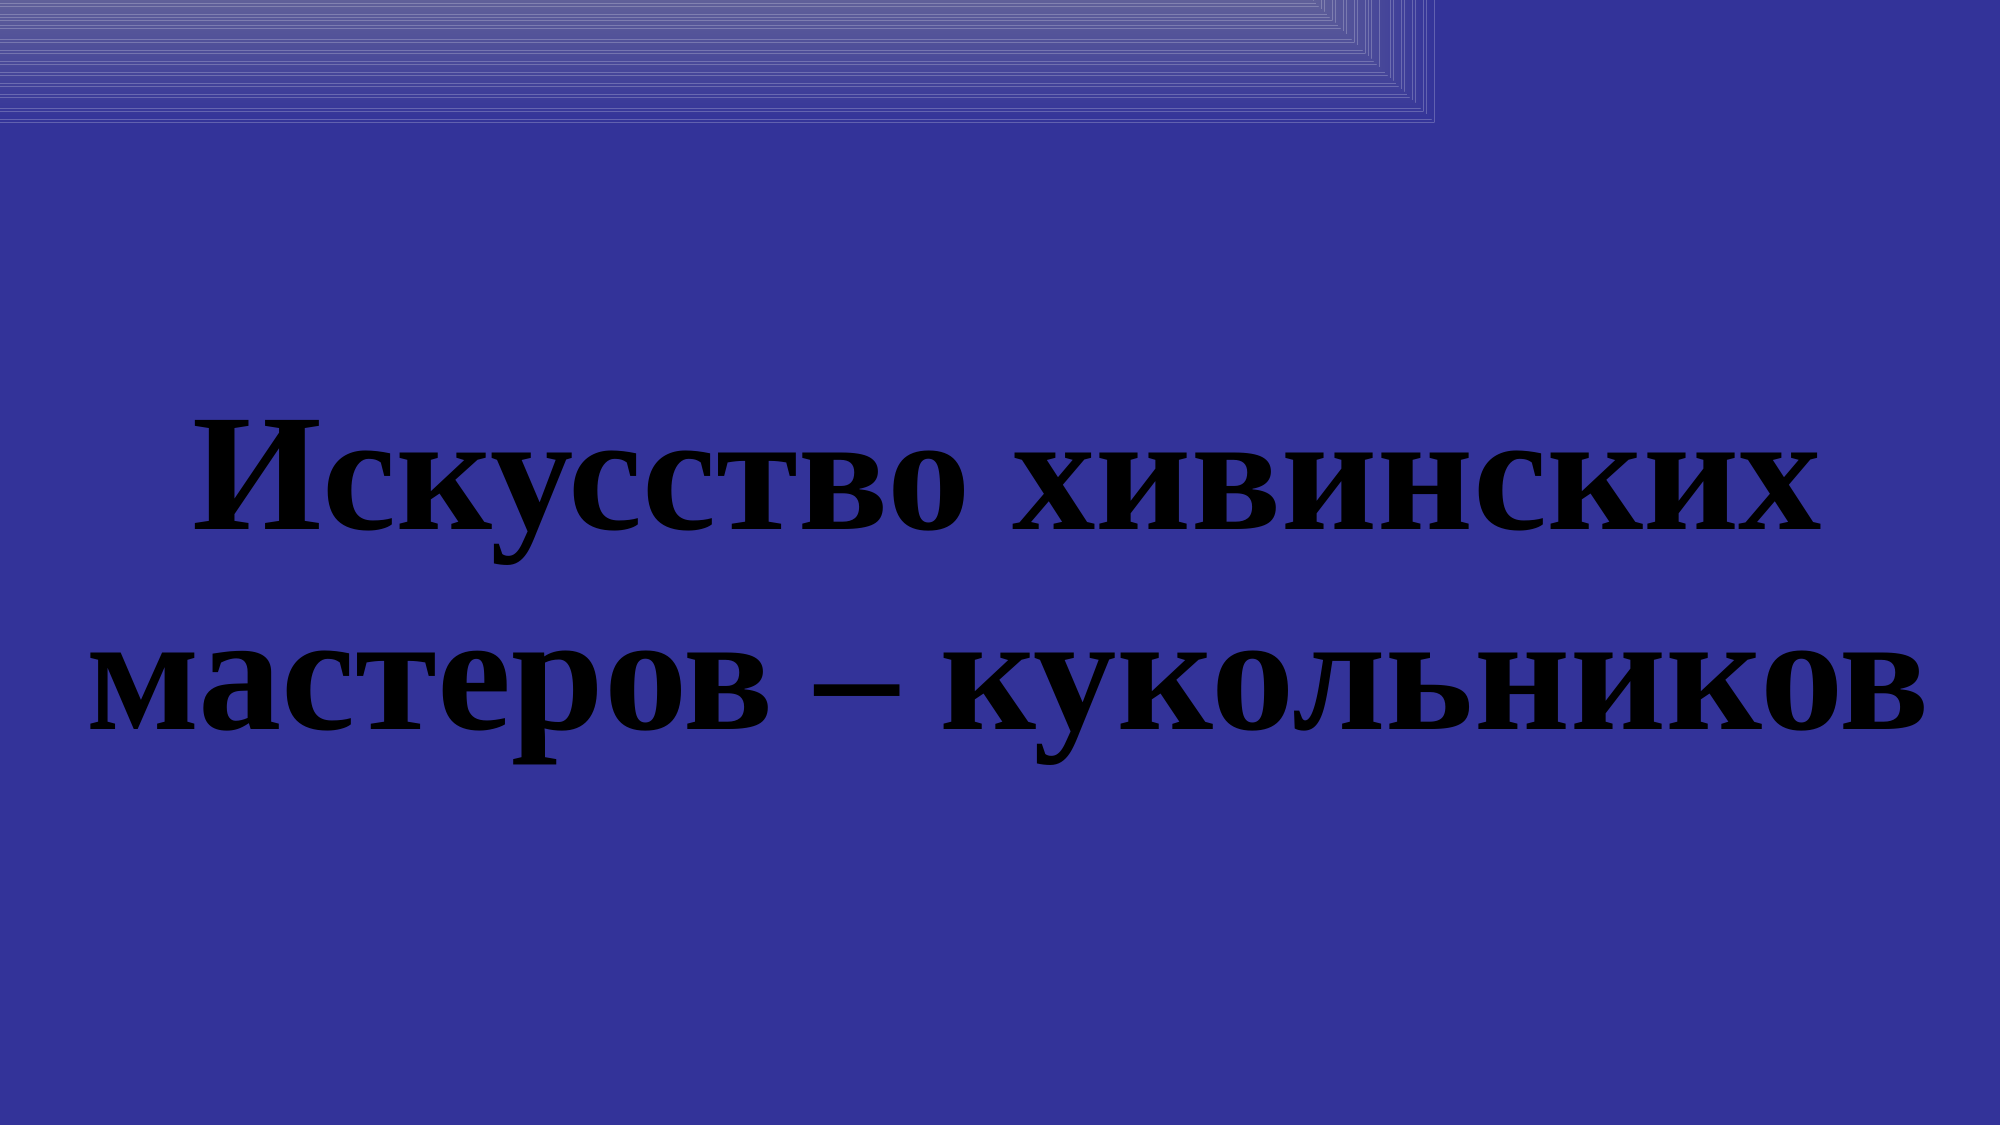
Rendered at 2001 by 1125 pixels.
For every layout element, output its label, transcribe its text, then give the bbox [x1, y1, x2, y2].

text_box Искусство хивинских мастеров – кукольников [16, 355, 2000, 771]
